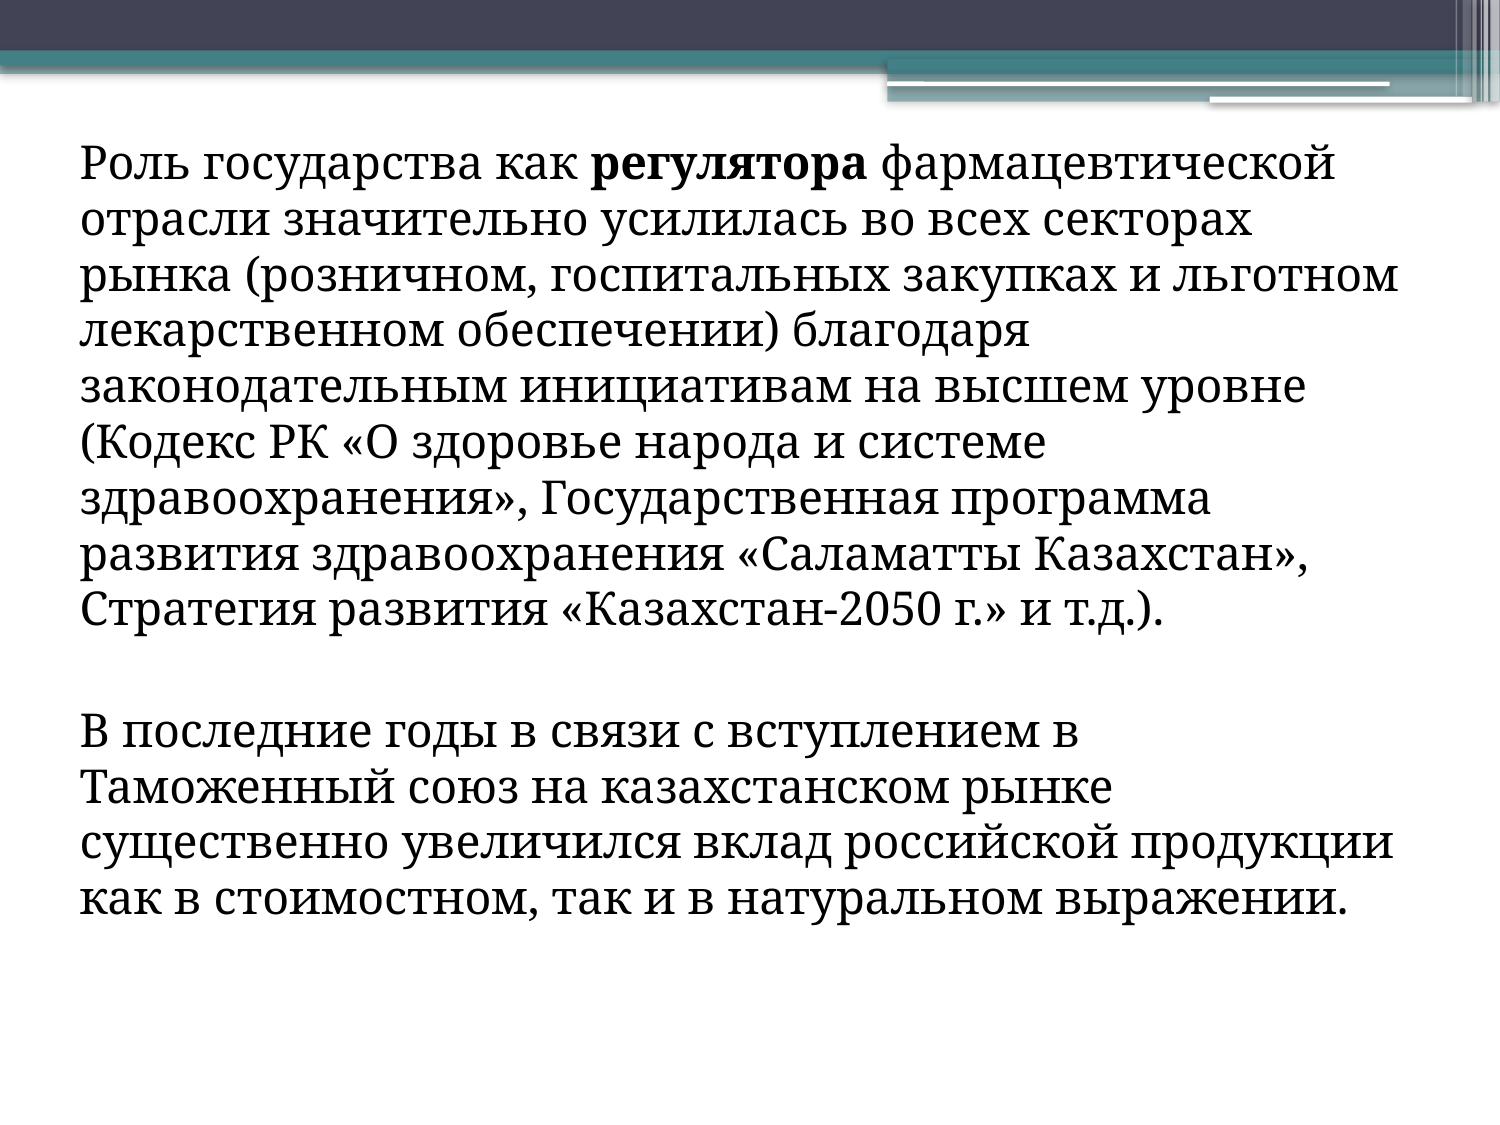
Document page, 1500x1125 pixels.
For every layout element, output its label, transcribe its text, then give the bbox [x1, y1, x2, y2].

list Роль государства как регулятора фармацевтической отрасли значительно усилилась во всех секторах рынка (розничном, госпитальных закупках и льготном лекарственном обеспечении) благодаря законодательным инициативам на высшем уровне (Кодекс РК «О здоровье народа и системе здравоохранения», Государственная программа развития здравоохранения «Саламатты Казахстан», Стратегия развития «Казахстан-2050 г.» и т.д.). В последние годы в связи с вступлением в Таможенный союз на казахстанском рынке существенно увеличился вклад российской продукции как в стоимостном, так и в натуральном выражении. [64, 125, 1415, 965]
